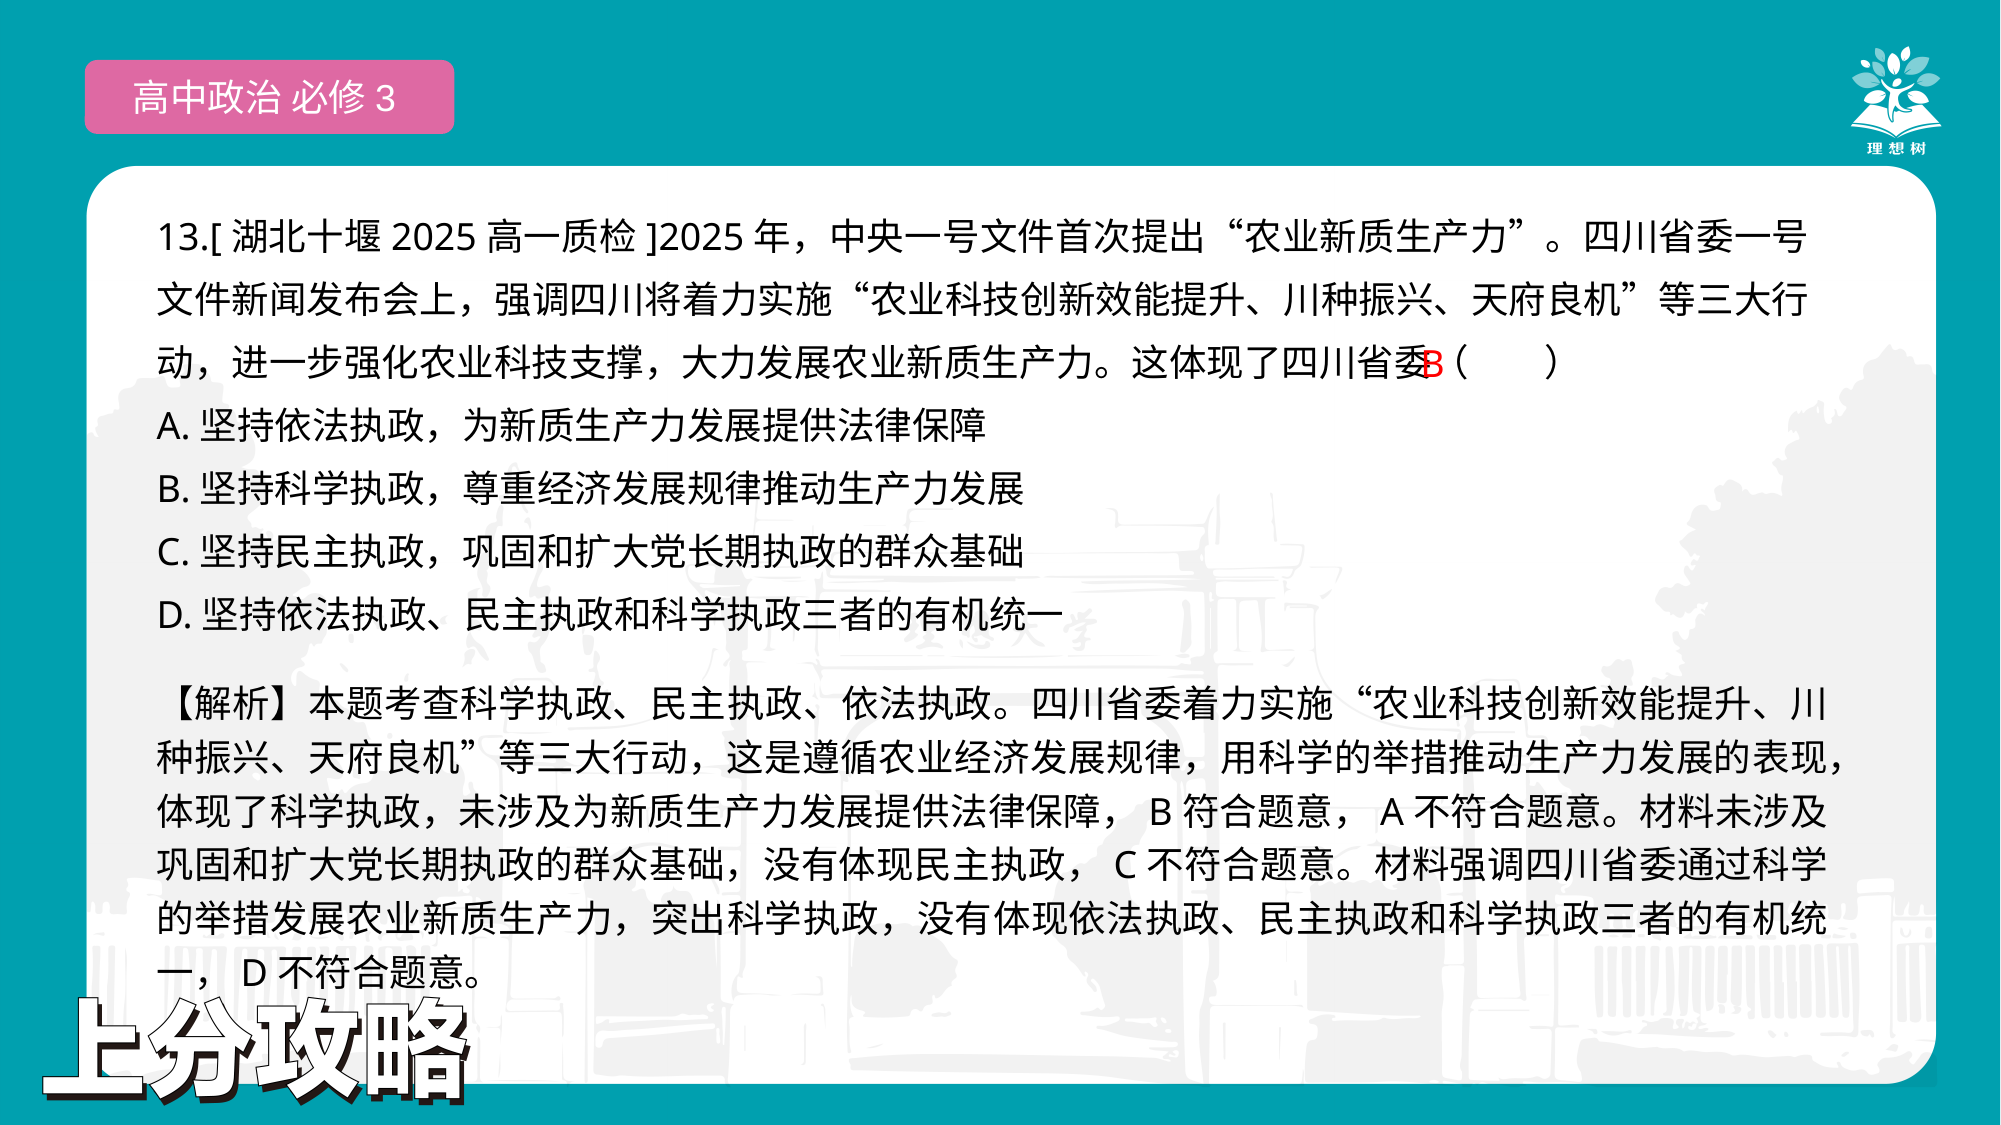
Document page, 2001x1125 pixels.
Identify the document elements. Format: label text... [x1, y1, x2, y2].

text_box 【解析】本题考查科学执政、民主执政、依法执政。四川省委着力实施“农业科技创新效能提升、川种振兴、天府良机”等三大行动，这是遵循农业经济发展规律，用科学的举措推动生产力发展的表现，体现了科学执政，未涉及为新质生产力发展提供法律保障，B符合题意，A不符合题意。材料未涉及巩固和扩大党长期执政的群众基础，没有体现民主执政，C不符合题意。材料强调四川省委通过科学的举措发展农业新质生产力，突出科学执政，没有体现依法执政、民主执政和科学执政三者的有机统一，D不符合题意。 [141, 663, 1843, 1002]
text_box 高中政治 必修3 [83, 58, 456, 135]
text_box 13.[湖北十堰2025高一质检]2025年，中央一号文件首次提出“农业新质生产力”。四川省委一号文件新闻发布会上，强调四川将着力实施“农业科技创新效能提升、川种振兴、天府良机”等三大行动，进一步强化农业科技支撑，大力发展农业新质生产力。这体现了四川省委（ ） A.坚持依法执政，为新质生产力发展提供法律保障 B.坚持科学执政，尊重经济发展规律推动生产力发展 C.坚持民主执政，巩固和扩大党长期执政的群众基础 D.坚持依法执政、民主执政和科学执政三者的有机统一 [141, 187, 1824, 644]
text_box B [1405, 310, 1516, 393]
picture [0, 0, 2001, 1125]
